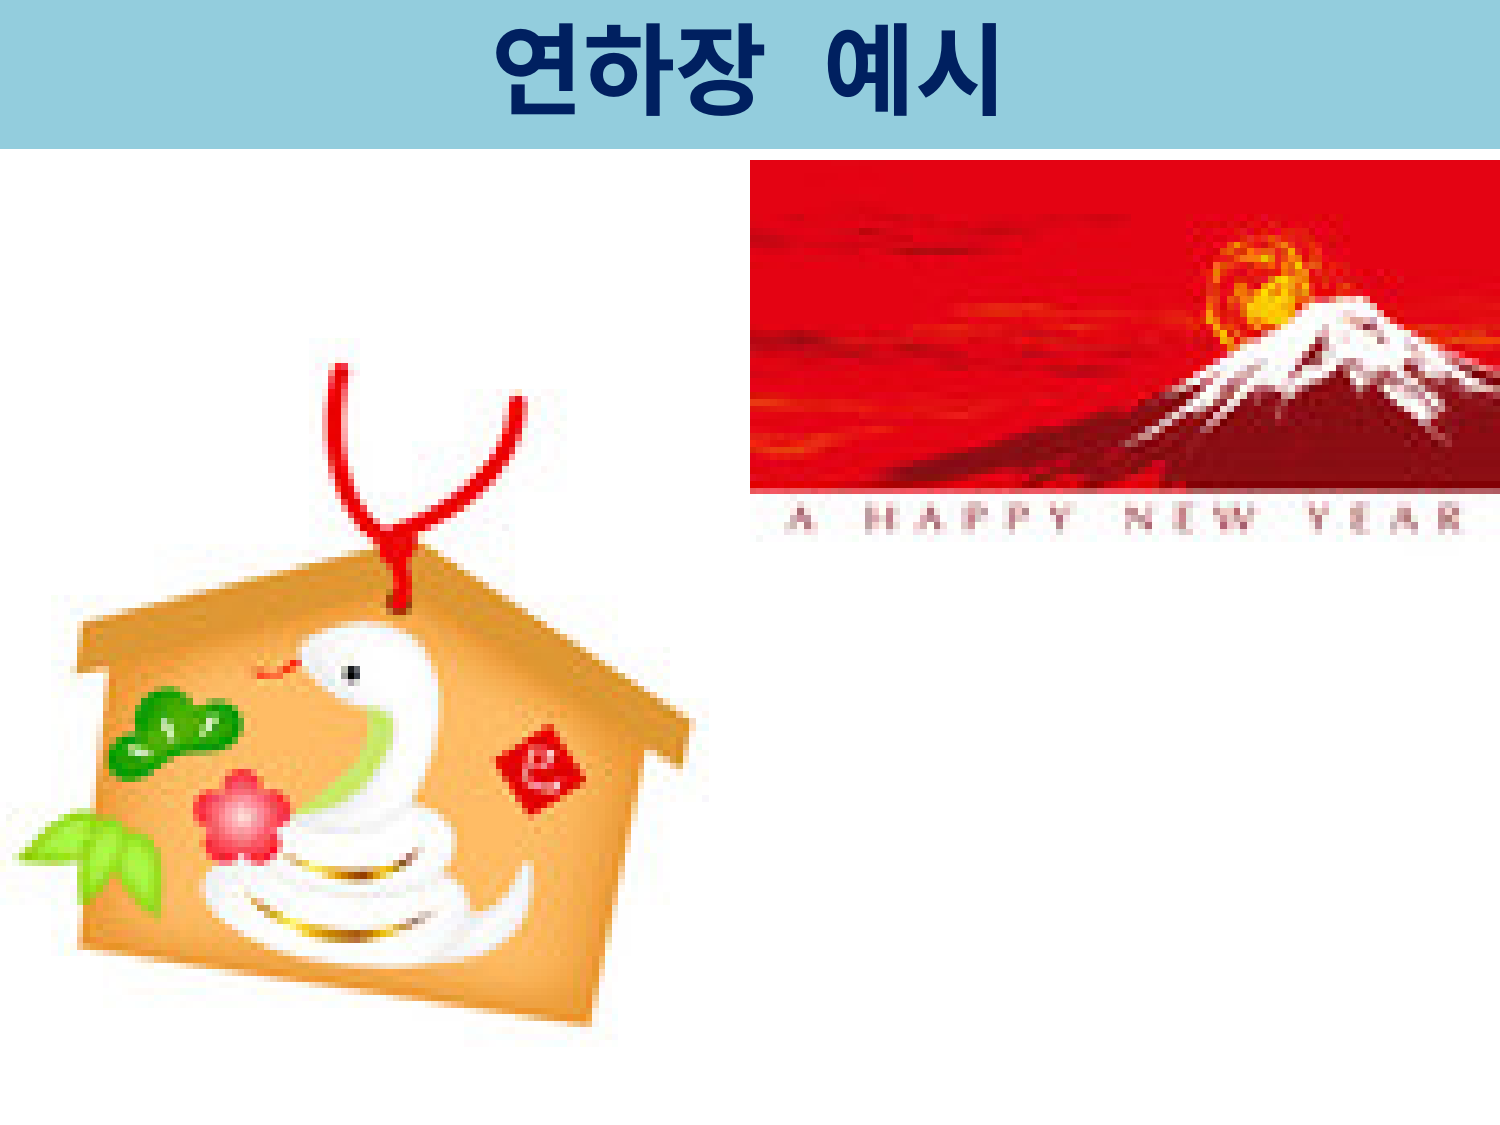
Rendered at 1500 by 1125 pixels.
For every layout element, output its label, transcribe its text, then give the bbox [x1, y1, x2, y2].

text_box 연하장 예시 [0, 0, 1500, 149]
picture [0, 337, 709, 1048]
picture [749, 160, 1500, 659]
